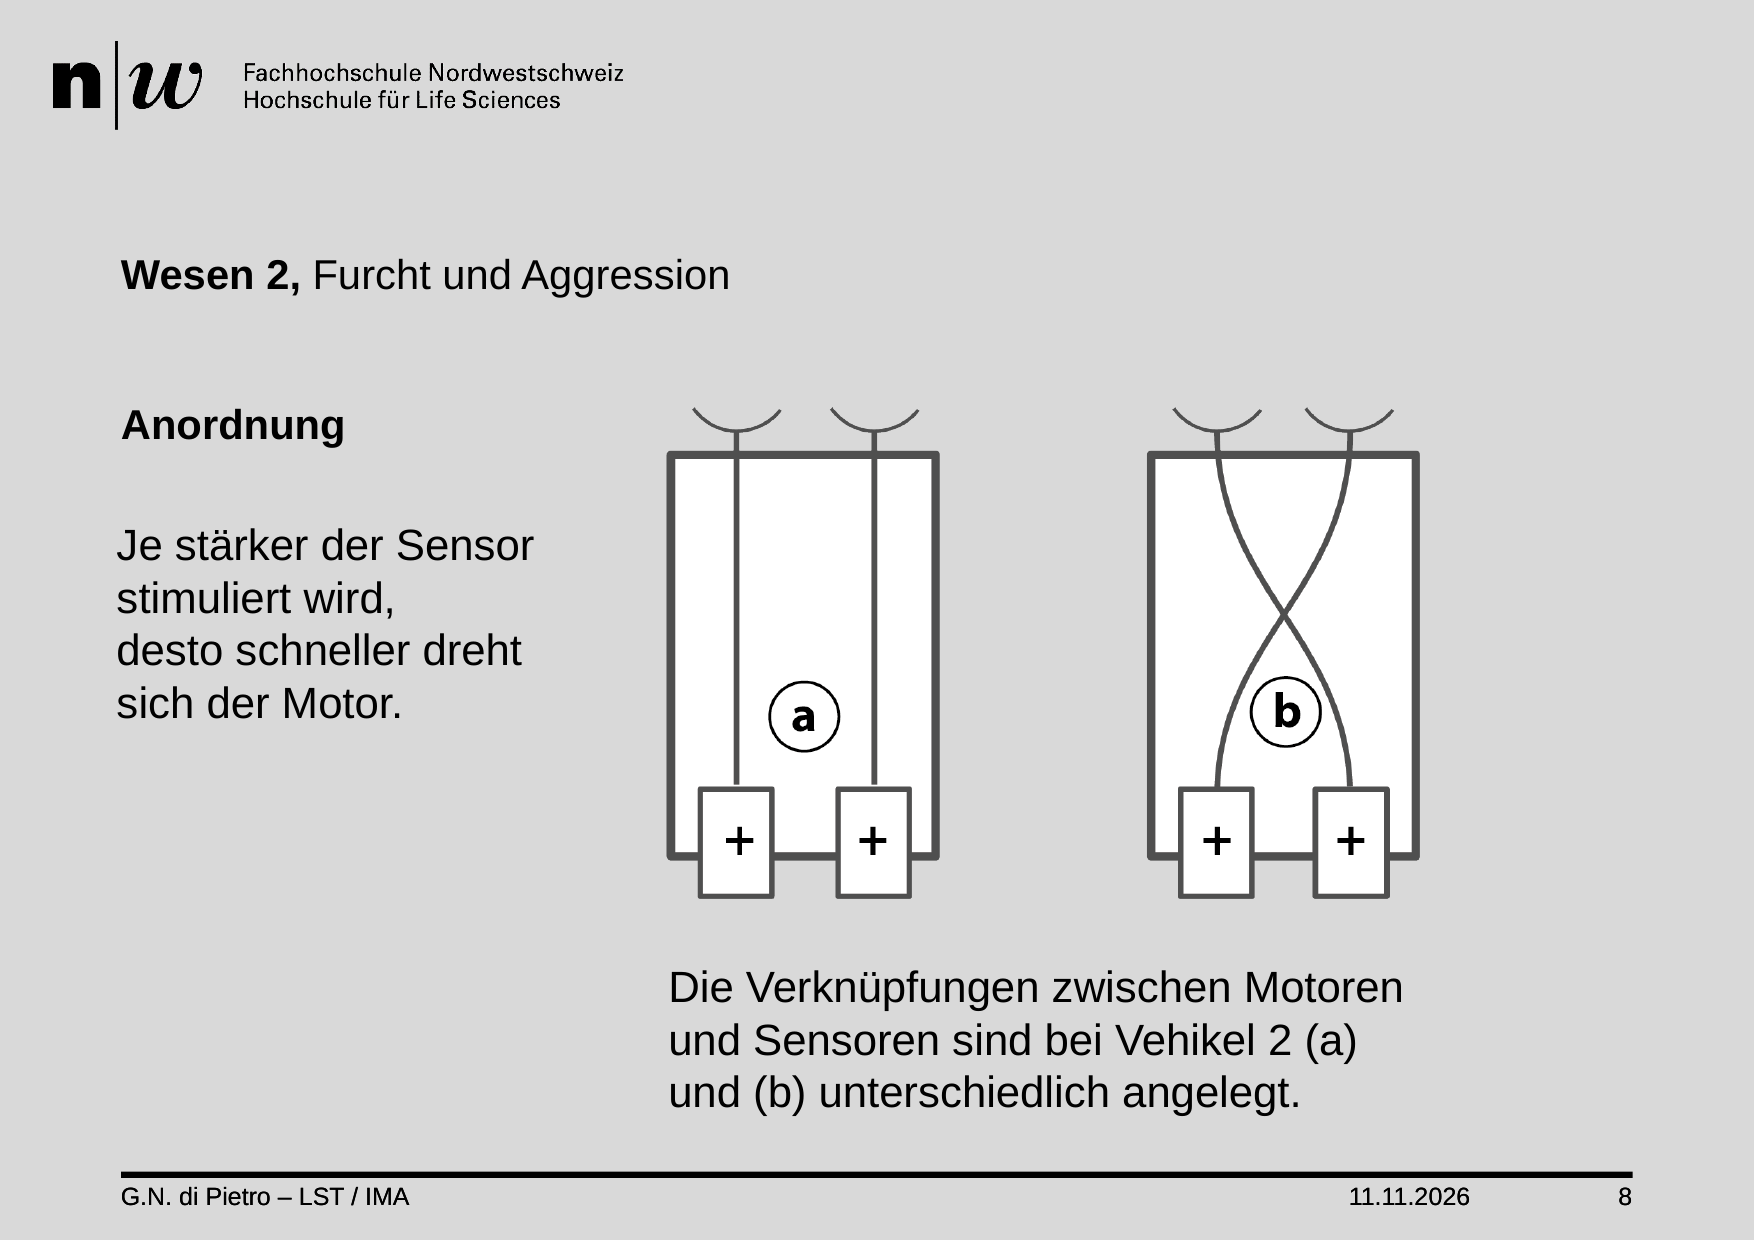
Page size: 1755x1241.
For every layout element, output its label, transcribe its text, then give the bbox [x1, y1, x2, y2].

title Wesen 2, Furcht und Aggression Anordnung [120, 247, 1633, 307]
text_box [120, 420, 618, 598]
picture [53, 41, 623, 130]
text_box 8 [1490, 1180, 1633, 1211]
text_box Die Verknüpfungen zwischen Motoren und Sensoren sind bei Vehikel 2 (a) und (b) unterschiedlich angelegt. [653, 951, 1433, 1124]
text_box 21.05.21 [1349, 1180, 1490, 1211]
text_box Je stärker der Sensor stimuliert wird, desto schneller dreht sich der Motor. [101, 509, 568, 735]
picture [666, 407, 1420, 900]
text_box G.N. di Pietro – LST / IMA [120, 1180, 1349, 1211]
